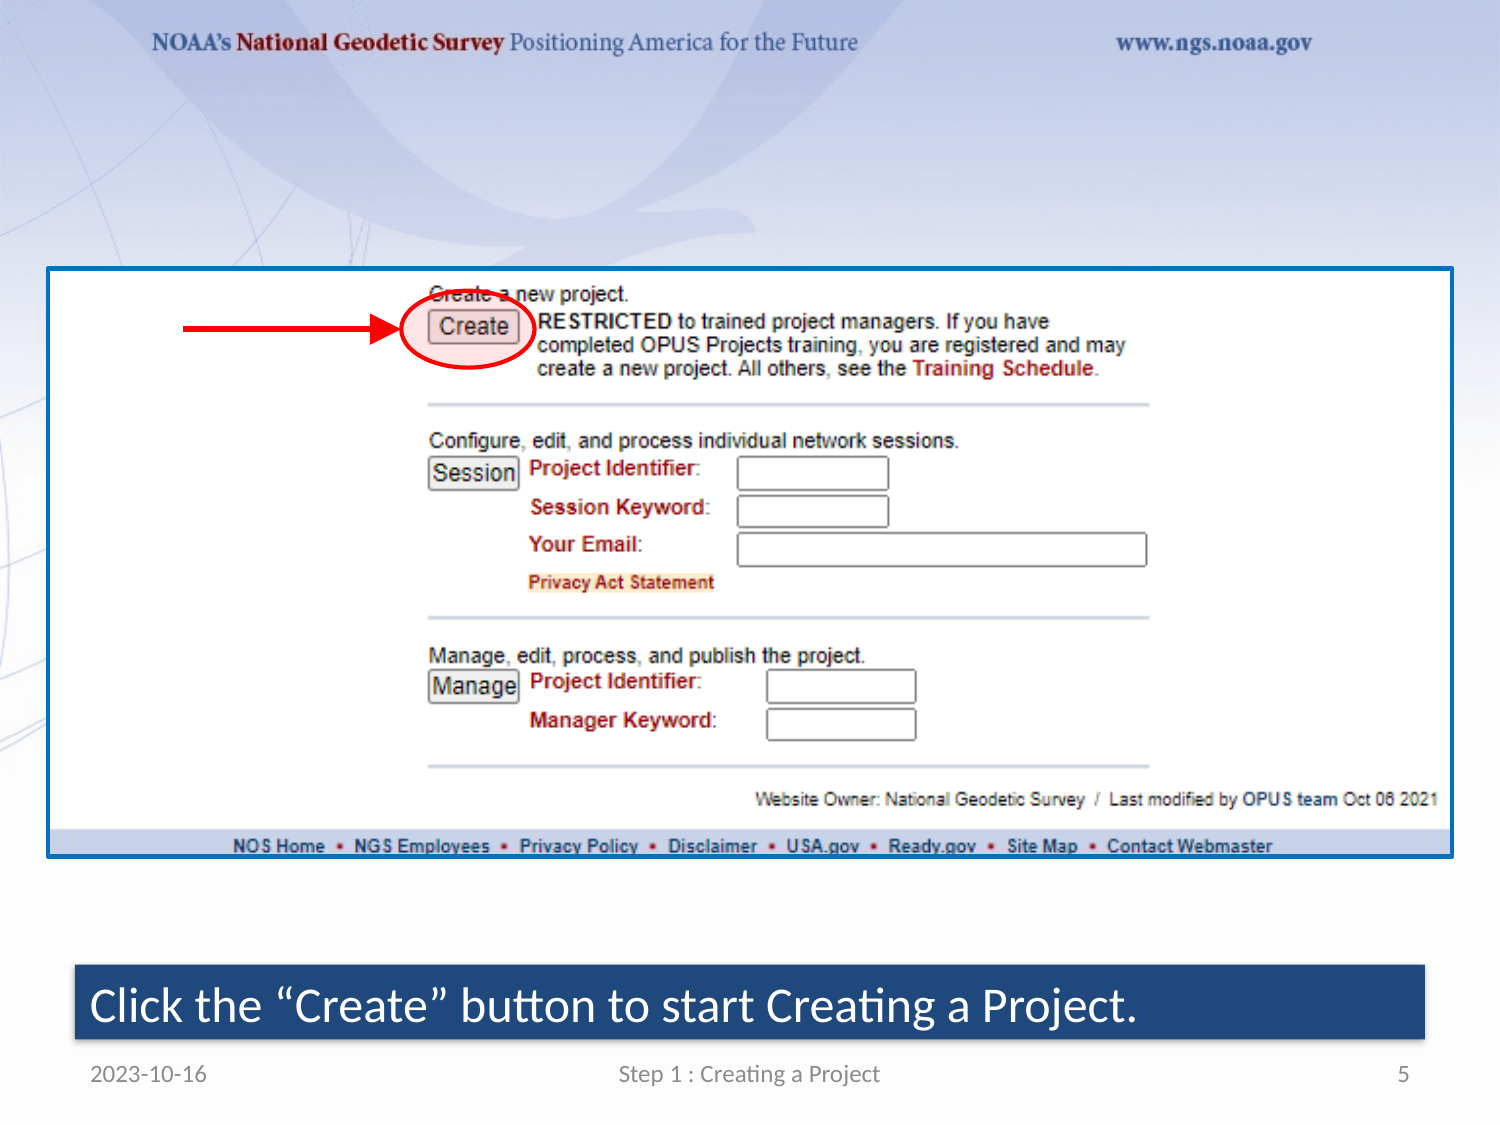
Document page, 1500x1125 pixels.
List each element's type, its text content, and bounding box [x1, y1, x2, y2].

slide_number 5 [1074, 1042, 1425, 1103]
text_box Click the “Create” button to start Creating a Project. [74, 964, 1425, 1040]
footer Step 1 : Creating a Project [512, 1042, 988, 1103]
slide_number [75, 1042, 425, 1103]
picture [0, 0, 1500, 1125]
